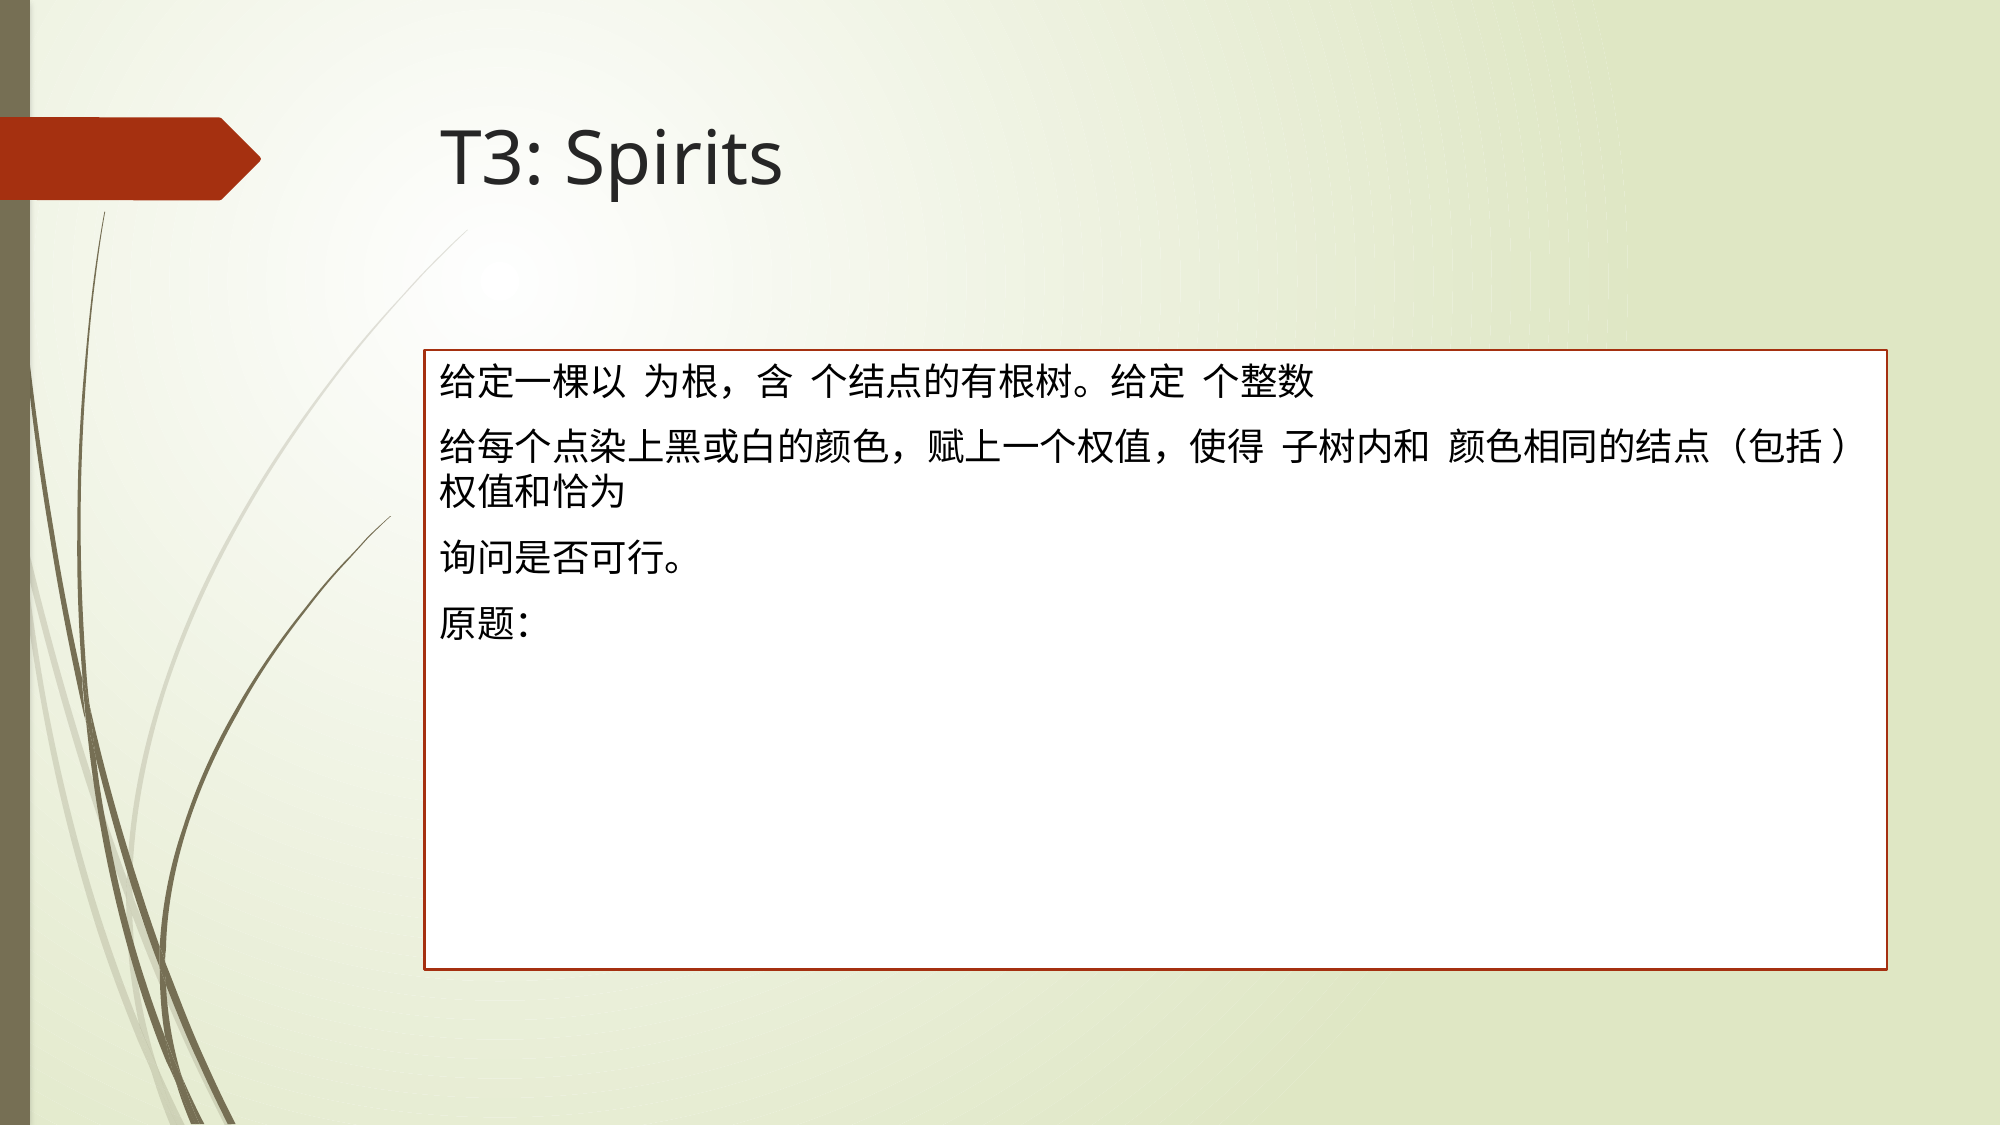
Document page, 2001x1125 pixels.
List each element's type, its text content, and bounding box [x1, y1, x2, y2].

title T3: Spirits [425, 102, 1888, 313]
